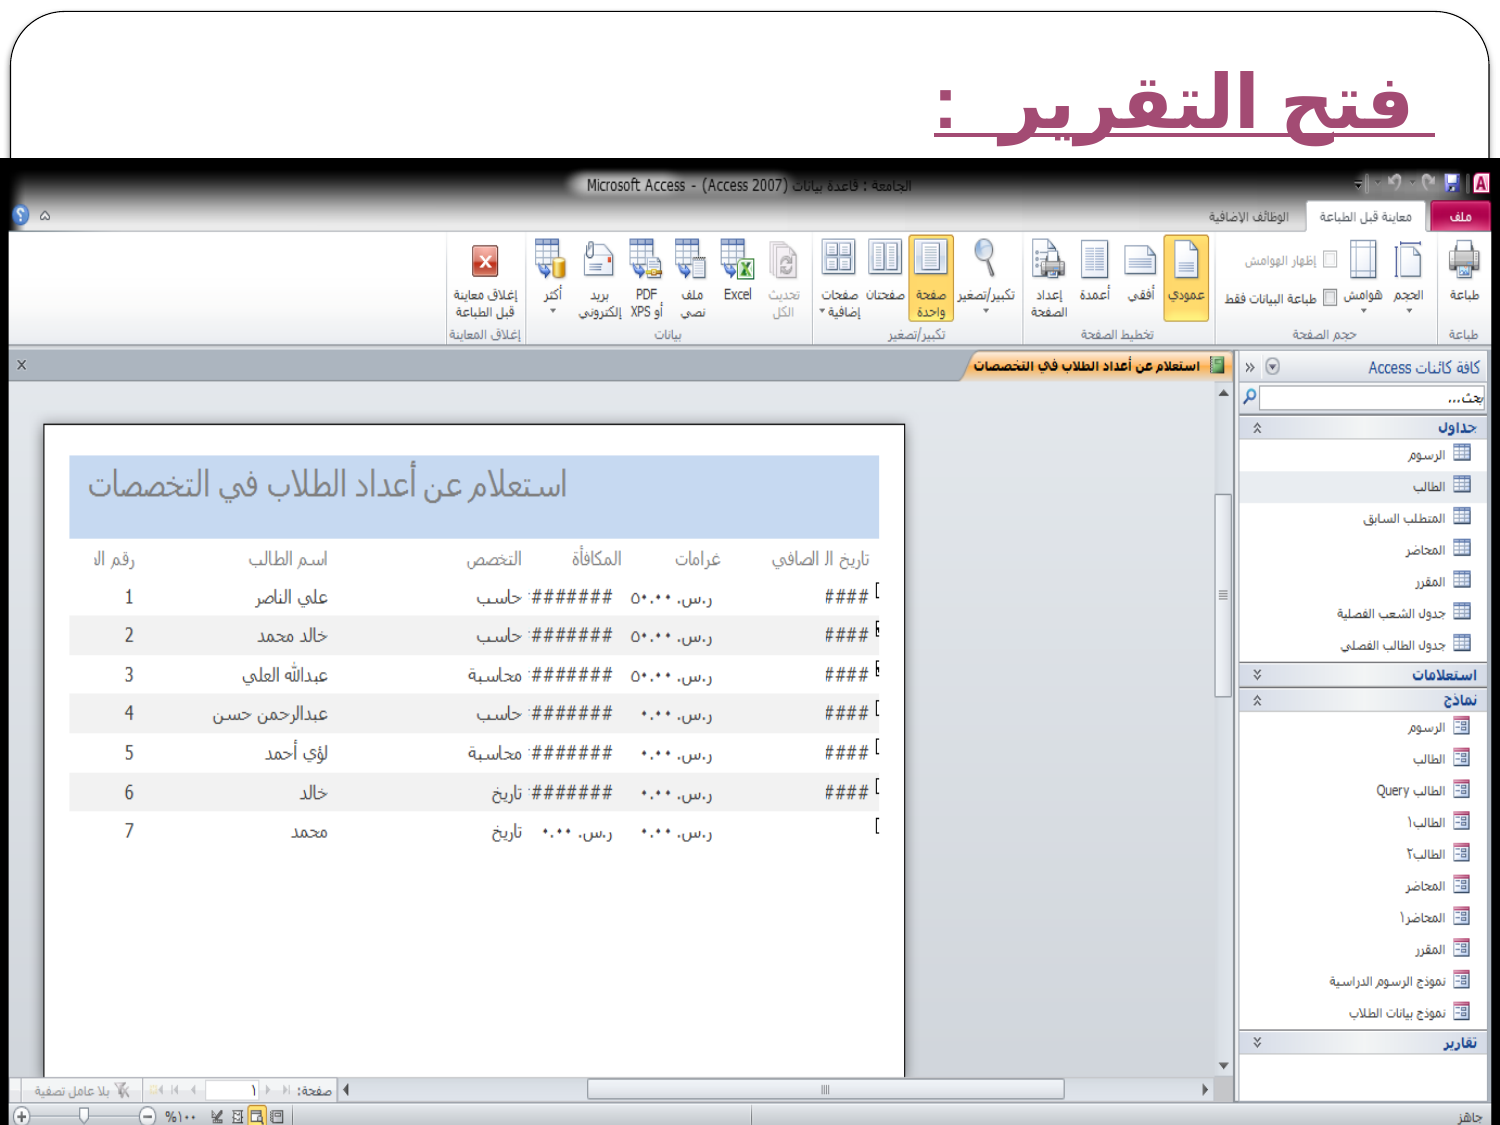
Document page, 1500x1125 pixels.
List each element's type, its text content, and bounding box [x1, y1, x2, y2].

picture [0, 158, 1500, 1125]
text_box فتح التقرير : [100, 0, 1451, 157]
